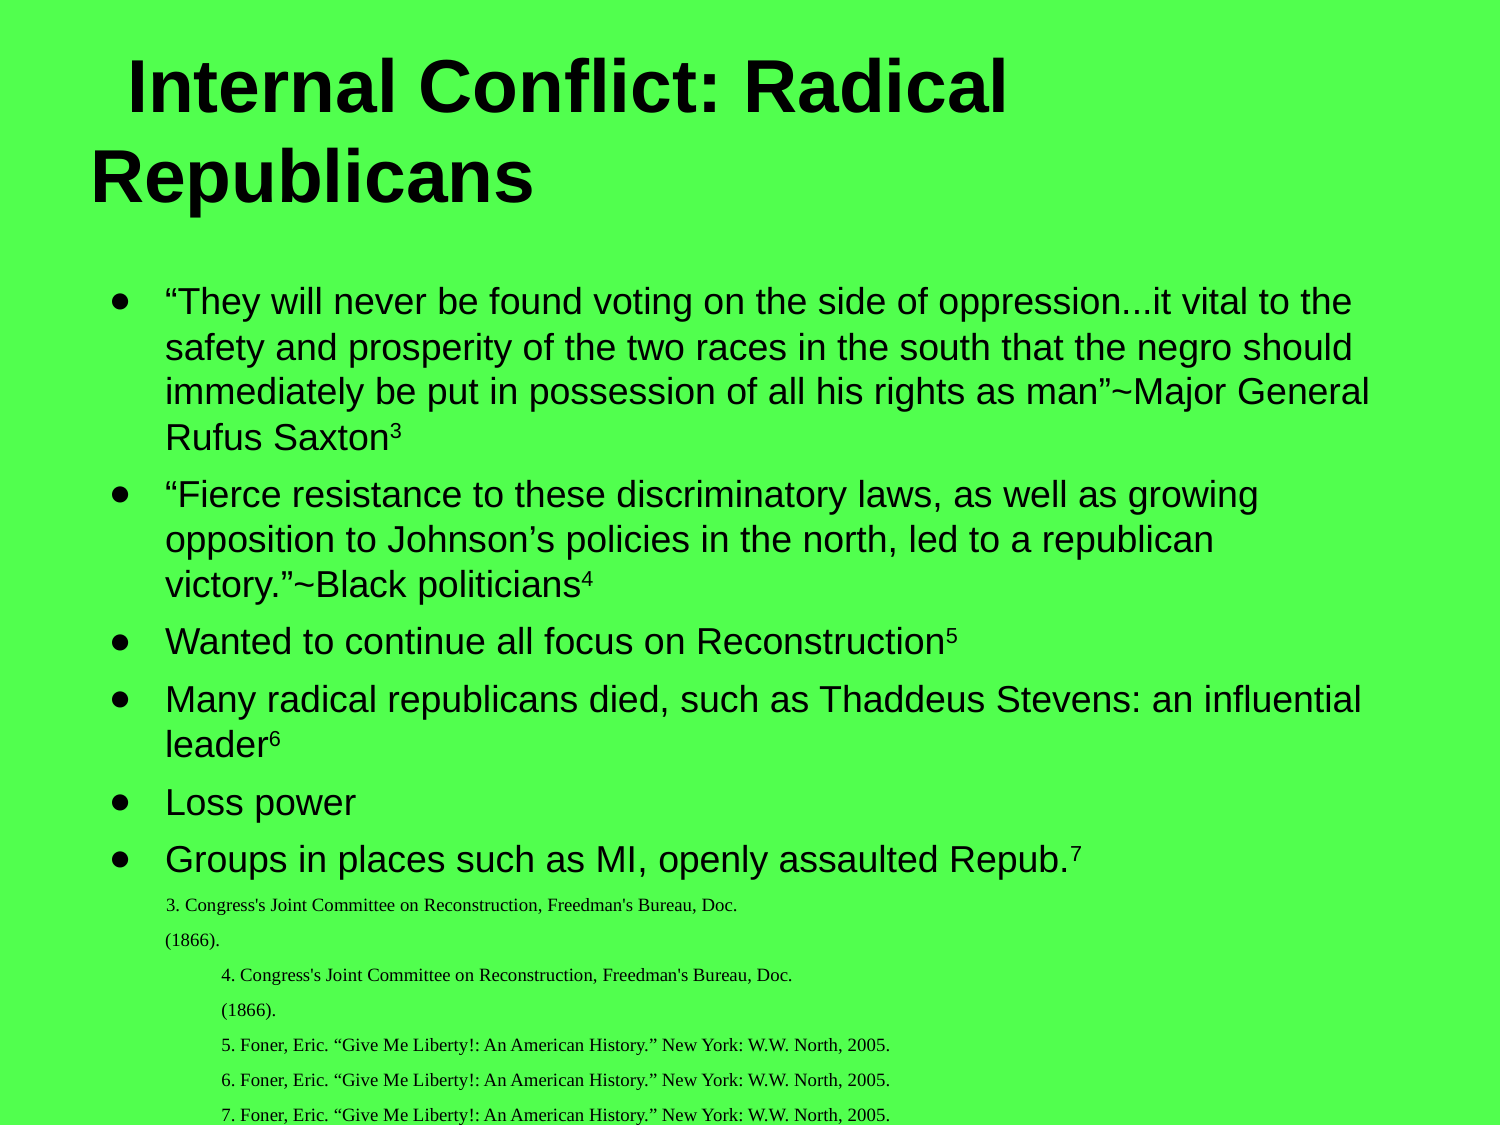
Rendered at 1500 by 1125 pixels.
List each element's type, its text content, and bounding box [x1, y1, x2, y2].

title Internal Conflict: Radical Republicans [75, 45, 1425, 233]
list “They will never be found voting on the side of oppression...it vital to the safety and prosperity of the two races in the south that the negro should immediately be put in possession of all his rights as man”~Major General Rufus Saxton3 “Fierce resistance to these discriminatory laws, as well as growing opposition to Johnson’s policies in the north, led to a republican victory.”~Black politicians4 Wanted to continue all focus on Reconstruction5 Many radical republicans died, such as Thaddeus Stevens: an influential leader6 Loss power Groups in places such as MI, openly assaulted Repub.7 3. Congress's Joint Committee on Reconstruction, Freedman's Bureau, Doc. (1866). 4. Congress's Joint Committee on Reconstruction, Freedman's Bureau, Doc. (1866). 5. Foner, Eric. “Give Me Liberty!: An American History.” New York: W.W. North, 2005. 6. Foner, Eric. “Give Me Liberty!: An American History.” New York: W.W. North, 2005. 7. Foner, Eric. “Give Me Liberty!: An American History.” New York: W.W. North, 2005. [75, 262, 1425, 1078]
